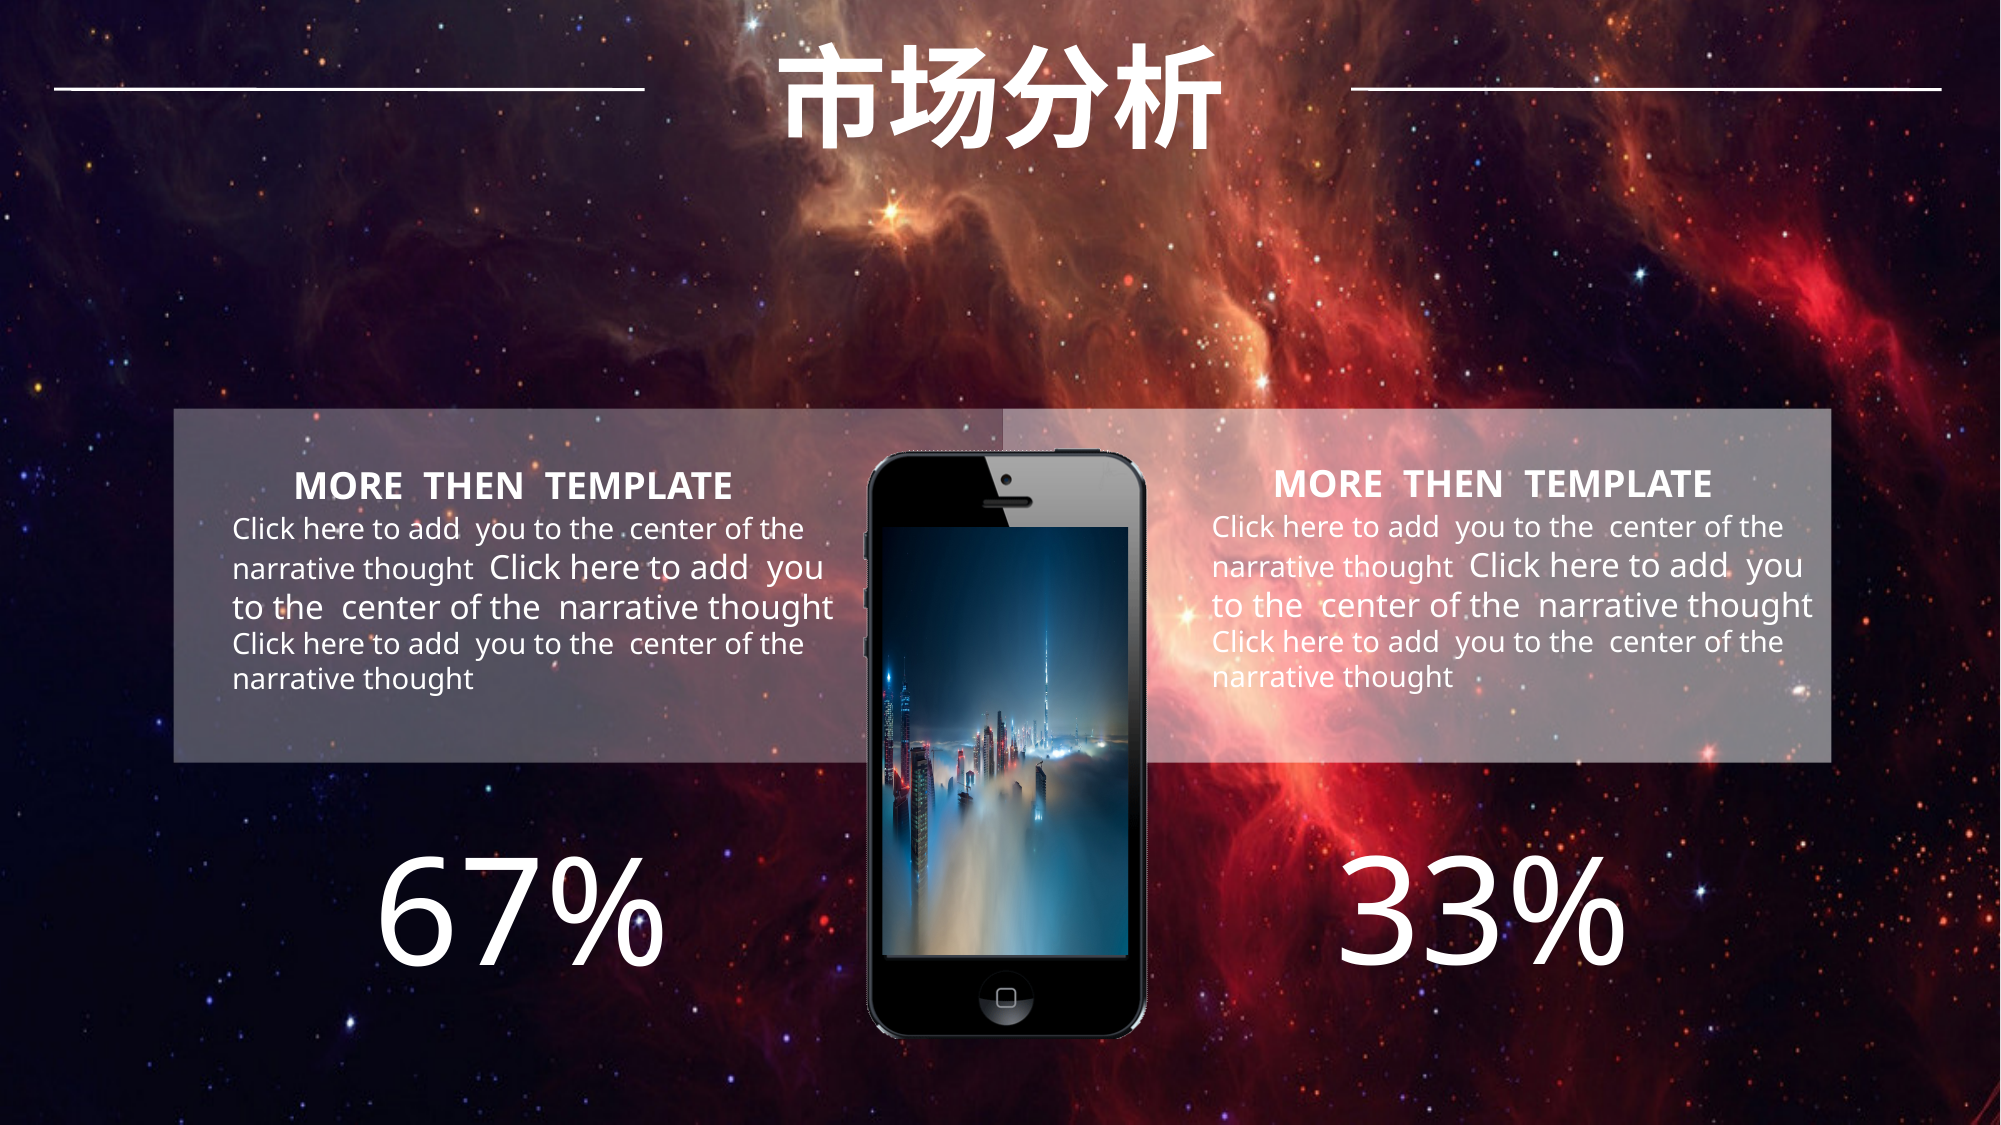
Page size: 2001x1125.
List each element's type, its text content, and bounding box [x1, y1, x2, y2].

text_box [173, 408, 1003, 764]
text_box 67% [359, 808, 685, 1004]
picture [0, 0, 2001, 1125]
text_box 33% [1320, 806, 1647, 1002]
text_box MORE THEN TEMPLATE Click here to add you to the center of the narrative thought Click here to add you to the center of the narrative thought Click here to add you to the center of the narrative thought [217, 433, 850, 738]
text_box 市场分析 [760, 19, 1240, 170]
text_box MORE THEN TEMPLATE Click here to add you to the center of the narrative thought Click here to add you to the center of the narrative thought Click here to add you to the center of the narrative thought [1196, 431, 1830, 736]
text_box [1003, 408, 1832, 764]
